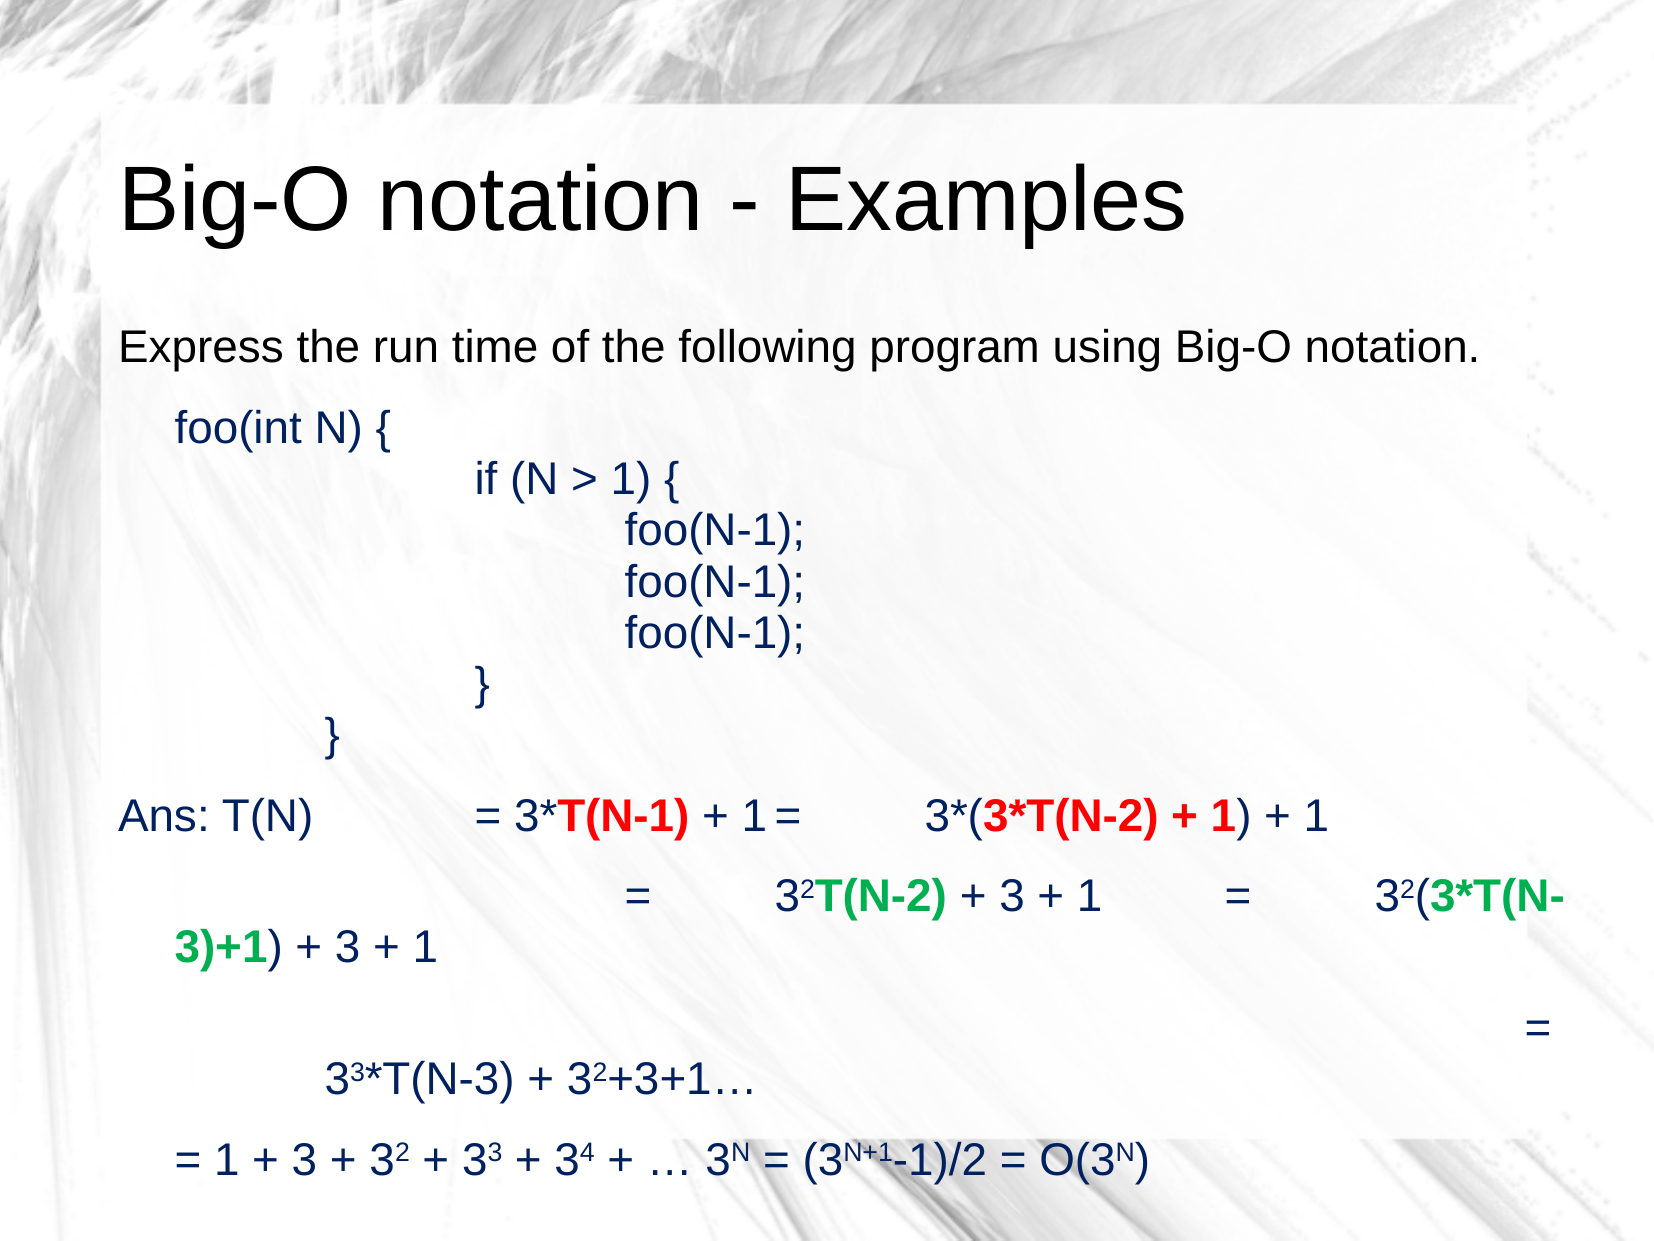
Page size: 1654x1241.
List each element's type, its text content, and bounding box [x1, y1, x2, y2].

title Big-O notation - Examples [118, 112, 1506, 281]
picture [0, 0, 1654, 1241]
list Express the run time of the following program using Big-O notation. foo(int N) { if (N > 1) { foo(N-1); foo(N-1); foo(N-1); } } Ans: T(N) = 3*T(N-1) + 1 = 3*(3*T(N-2) + 1) + 1 = 32T(N-2) + 3 + 1 = 32(3*T(N-3)+1) + 3 + 1 = 33*T(N-3) + 32+3+1… = 1 + 3 + 32 + 33 + 34 + … 3N = (3N+1-1)/2 = O(3N) [118, 319, 1571, 1109]
